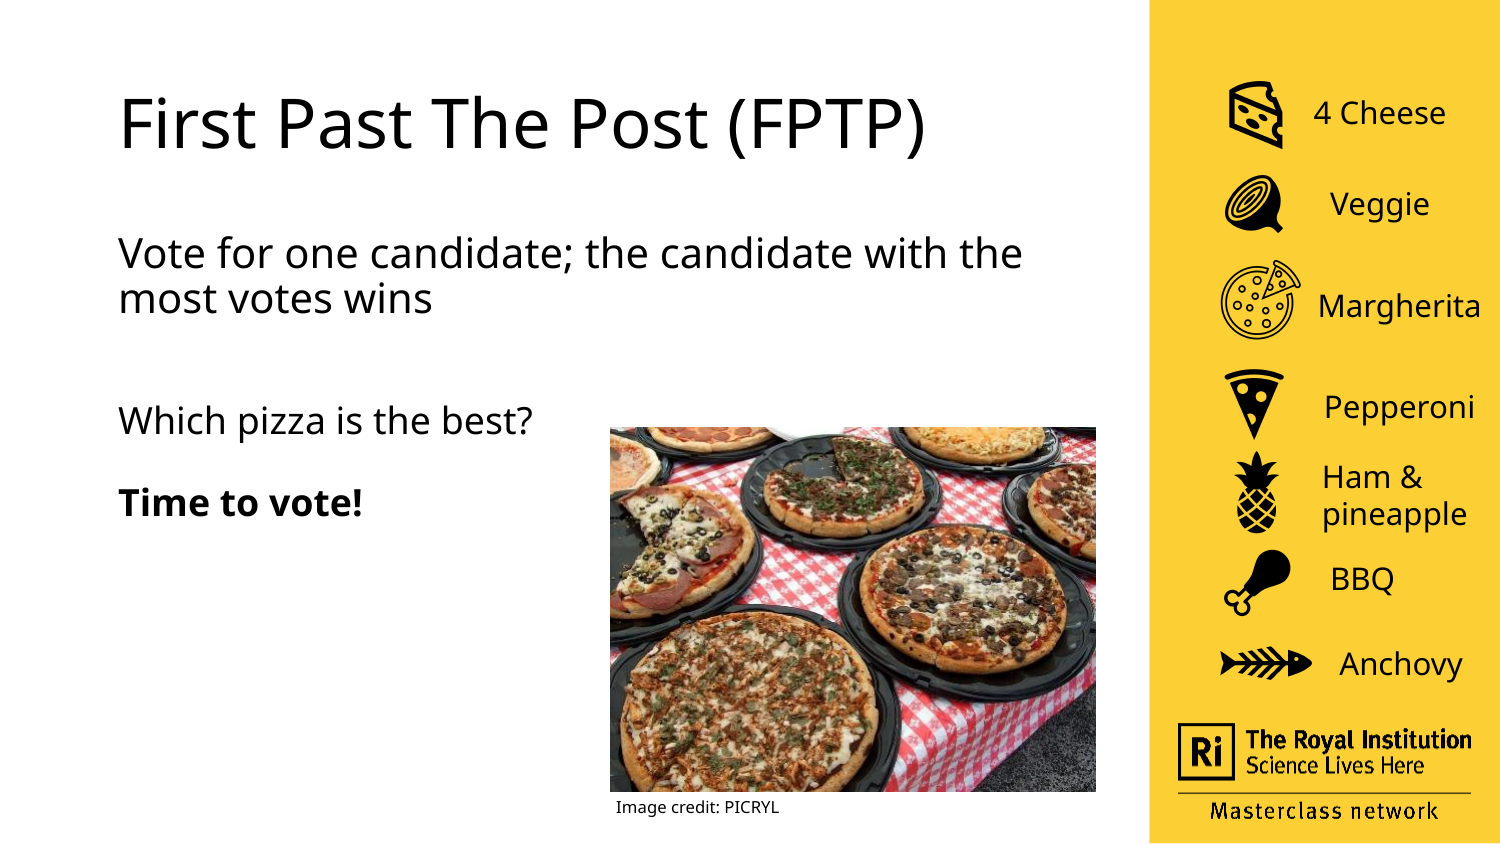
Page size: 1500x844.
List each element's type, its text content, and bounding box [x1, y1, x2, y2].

text_box Anchovy [1324, 636, 1500, 690]
title First Past The Post (FPTP) [103, 44, 1397, 208]
picture [1214, 72, 1300, 158]
text_box Image credit: PICRYL [601, 789, 1054, 825]
picture [1218, 257, 1303, 343]
picture [1149, 544, 1500, 844]
list Vote for one candidate; the candidate with the most votes wins Which pizza is the best? Time to vote! [103, 224, 1115, 760]
text_box Veggie [1315, 177, 1500, 230]
text_box 4 Cheese [1300, 85, 1492, 139]
picture [1211, 361, 1297, 447]
picture [1214, 449, 1299, 535]
picture [610, 427, 1096, 792]
text_box Pepperoni [1309, 379, 1500, 432]
picture [1214, 164, 1294, 244]
text_box Ham & pineapple [1307, 449, 1500, 540]
text_box BBQ [1315, 552, 1500, 605]
text_box Margherita [1303, 279, 1500, 332]
